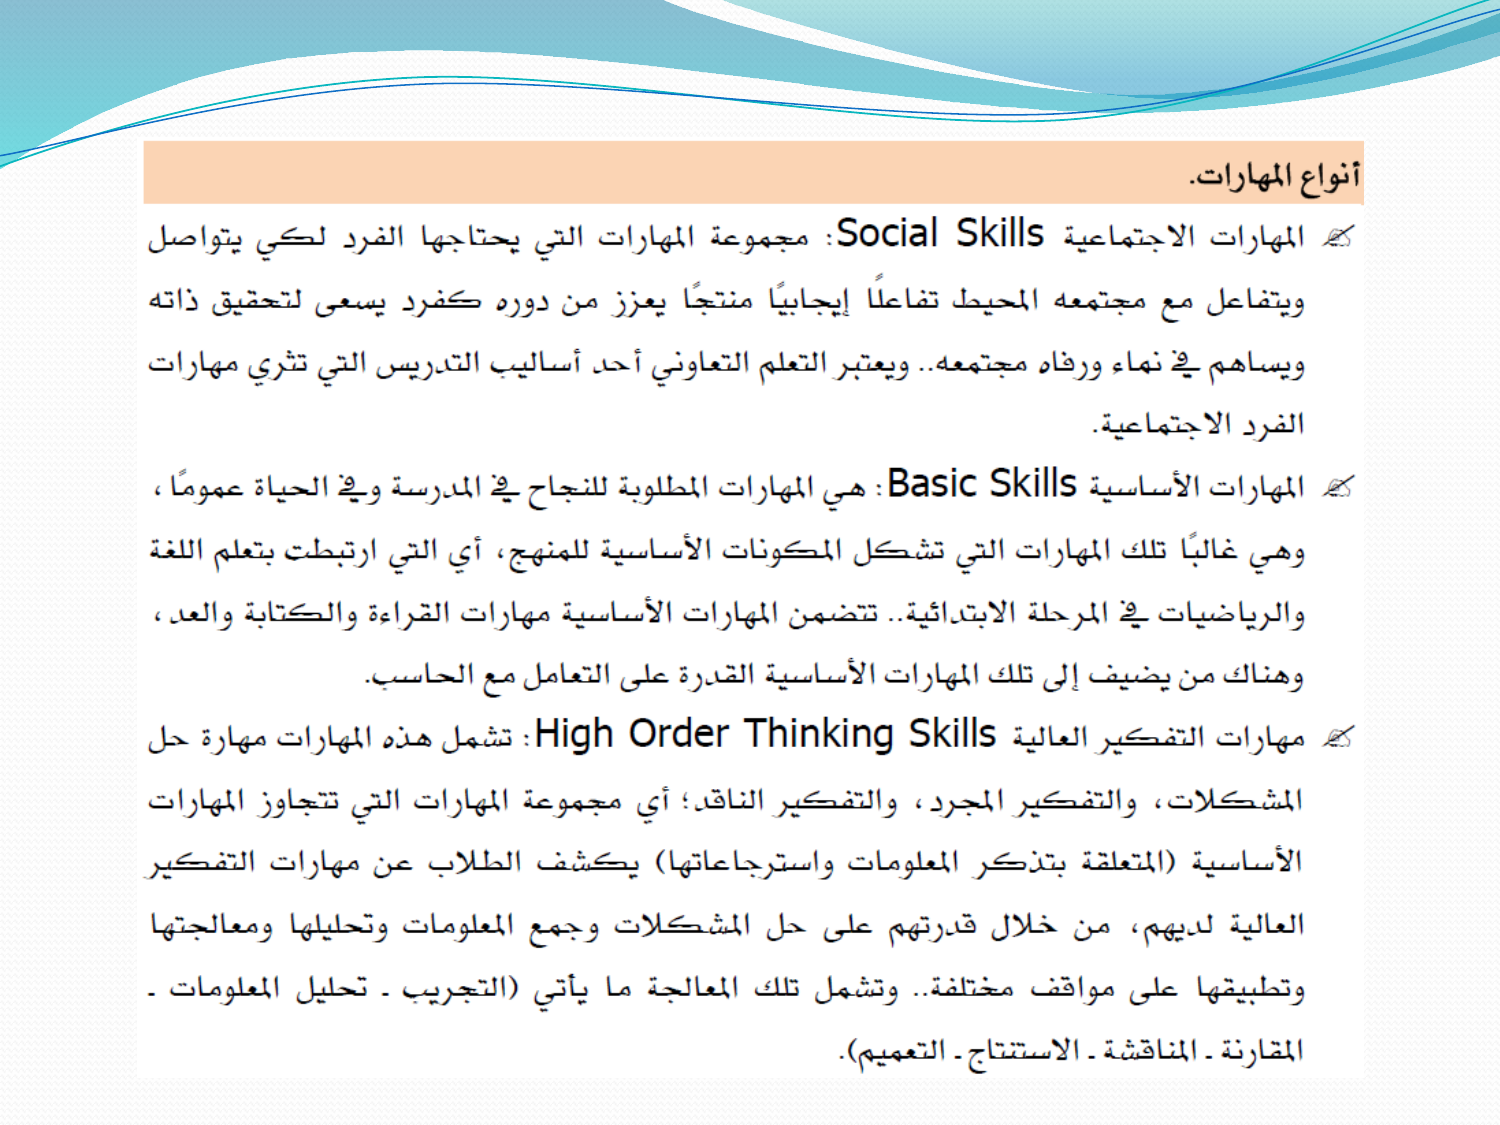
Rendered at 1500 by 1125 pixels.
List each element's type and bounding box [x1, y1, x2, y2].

picture [137, 137, 1364, 1078]
